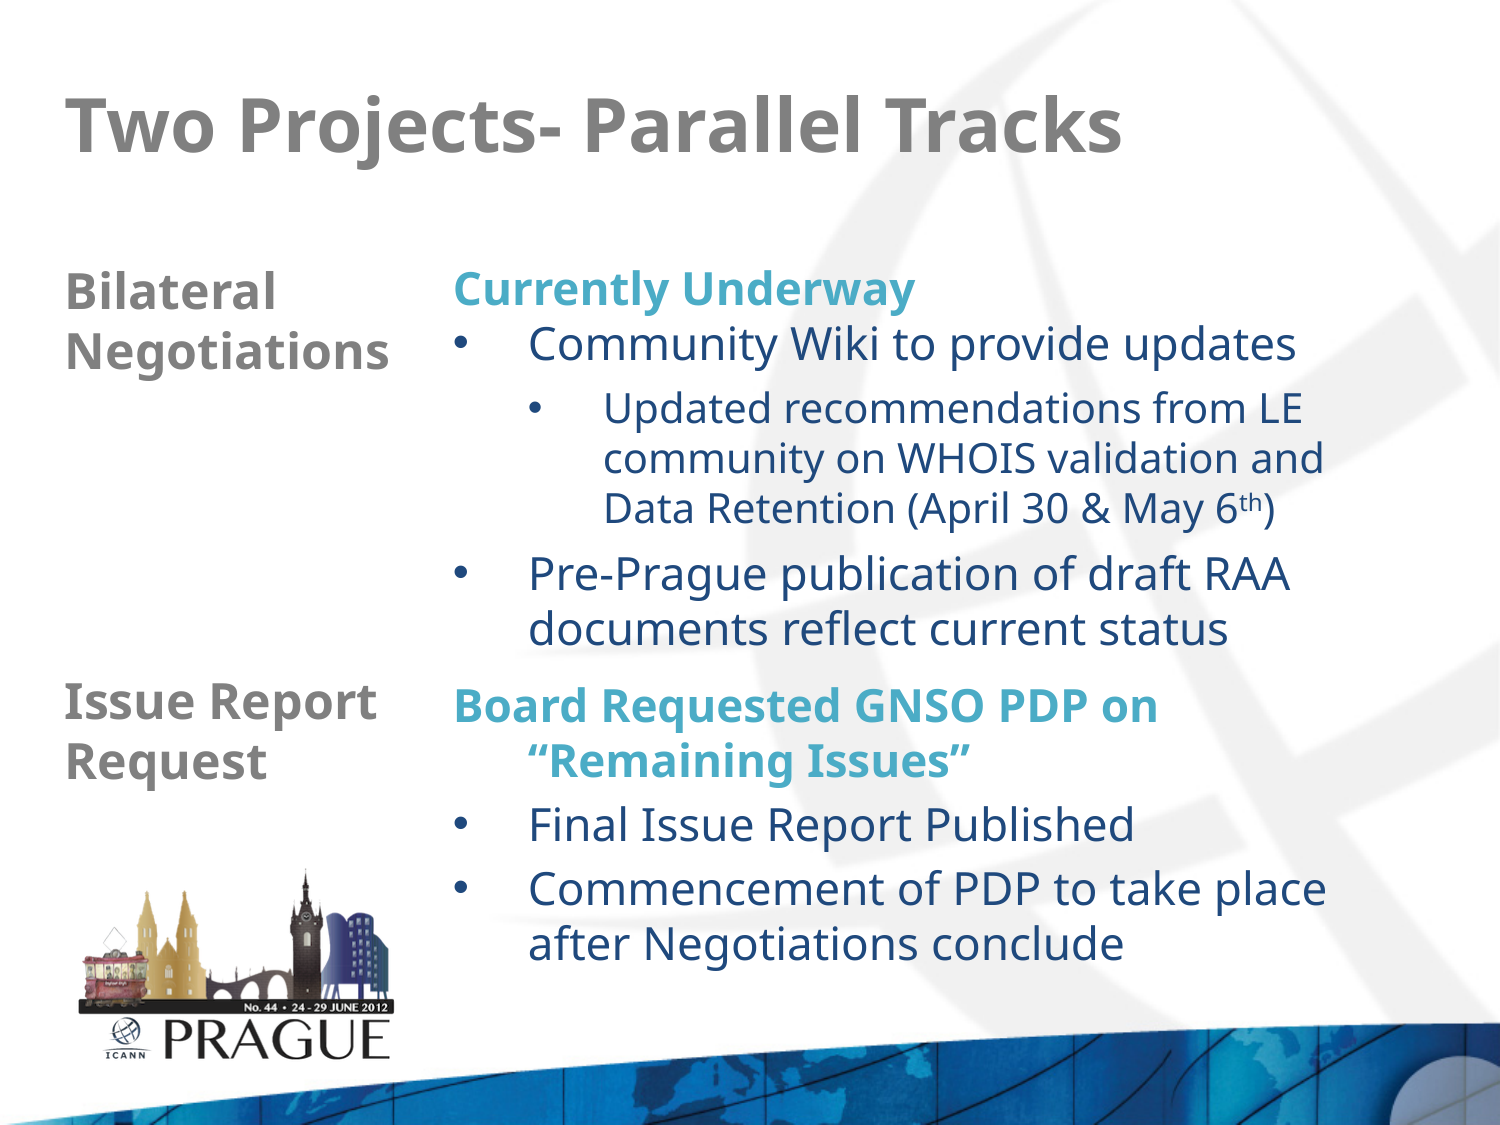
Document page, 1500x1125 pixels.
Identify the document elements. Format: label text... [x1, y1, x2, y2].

list Bilateral Negotiations Issue Report Request [50, 252, 438, 880]
title Two Projects- Parallel Tracks [50, 87, 1425, 175]
text_box Currently Underway Community Wiki to provide updates Updated recommendations from LE community on WHOIS validation and Data Retention (April 30 & May 6th) Pre-Prague publication of draft RAA documents reflect current status Board Requested GNSO PDP on “Remaining Issues” Final Issue Report Published Commencement of PDP to take place after Negotiations conclude [438, 252, 1426, 728]
picture [0, 0, 1500, 1125]
